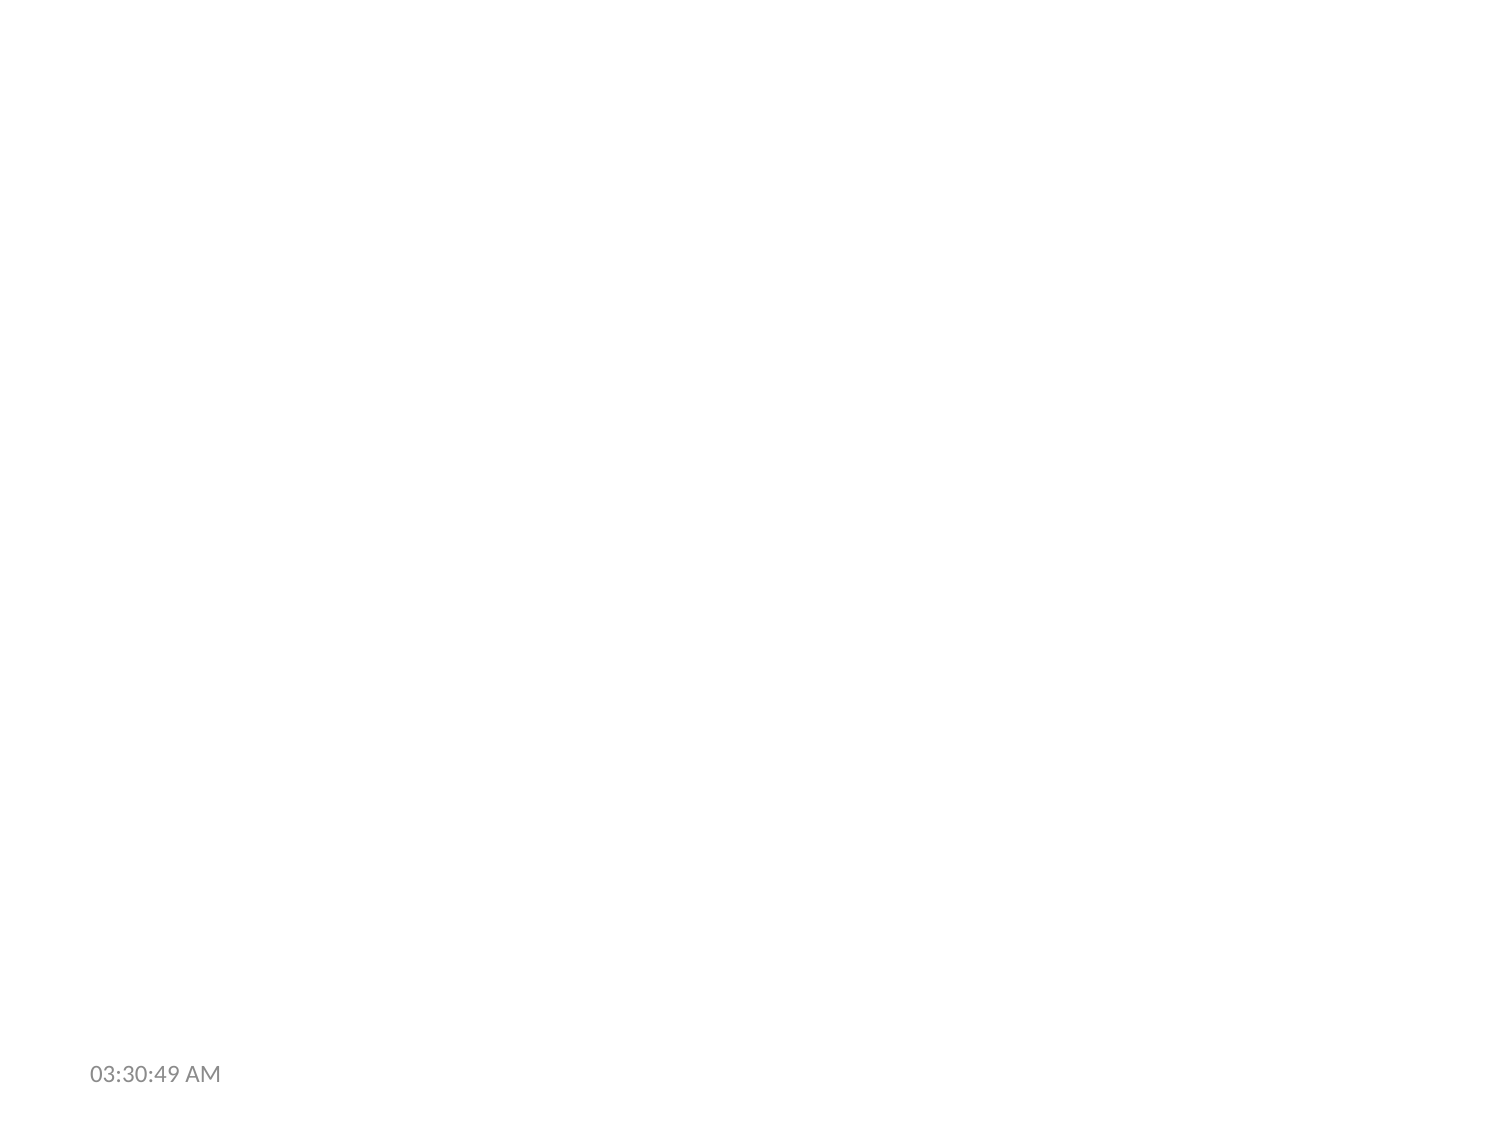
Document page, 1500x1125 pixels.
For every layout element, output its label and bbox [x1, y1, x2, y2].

slide_number [75, 1042, 425, 1103]
